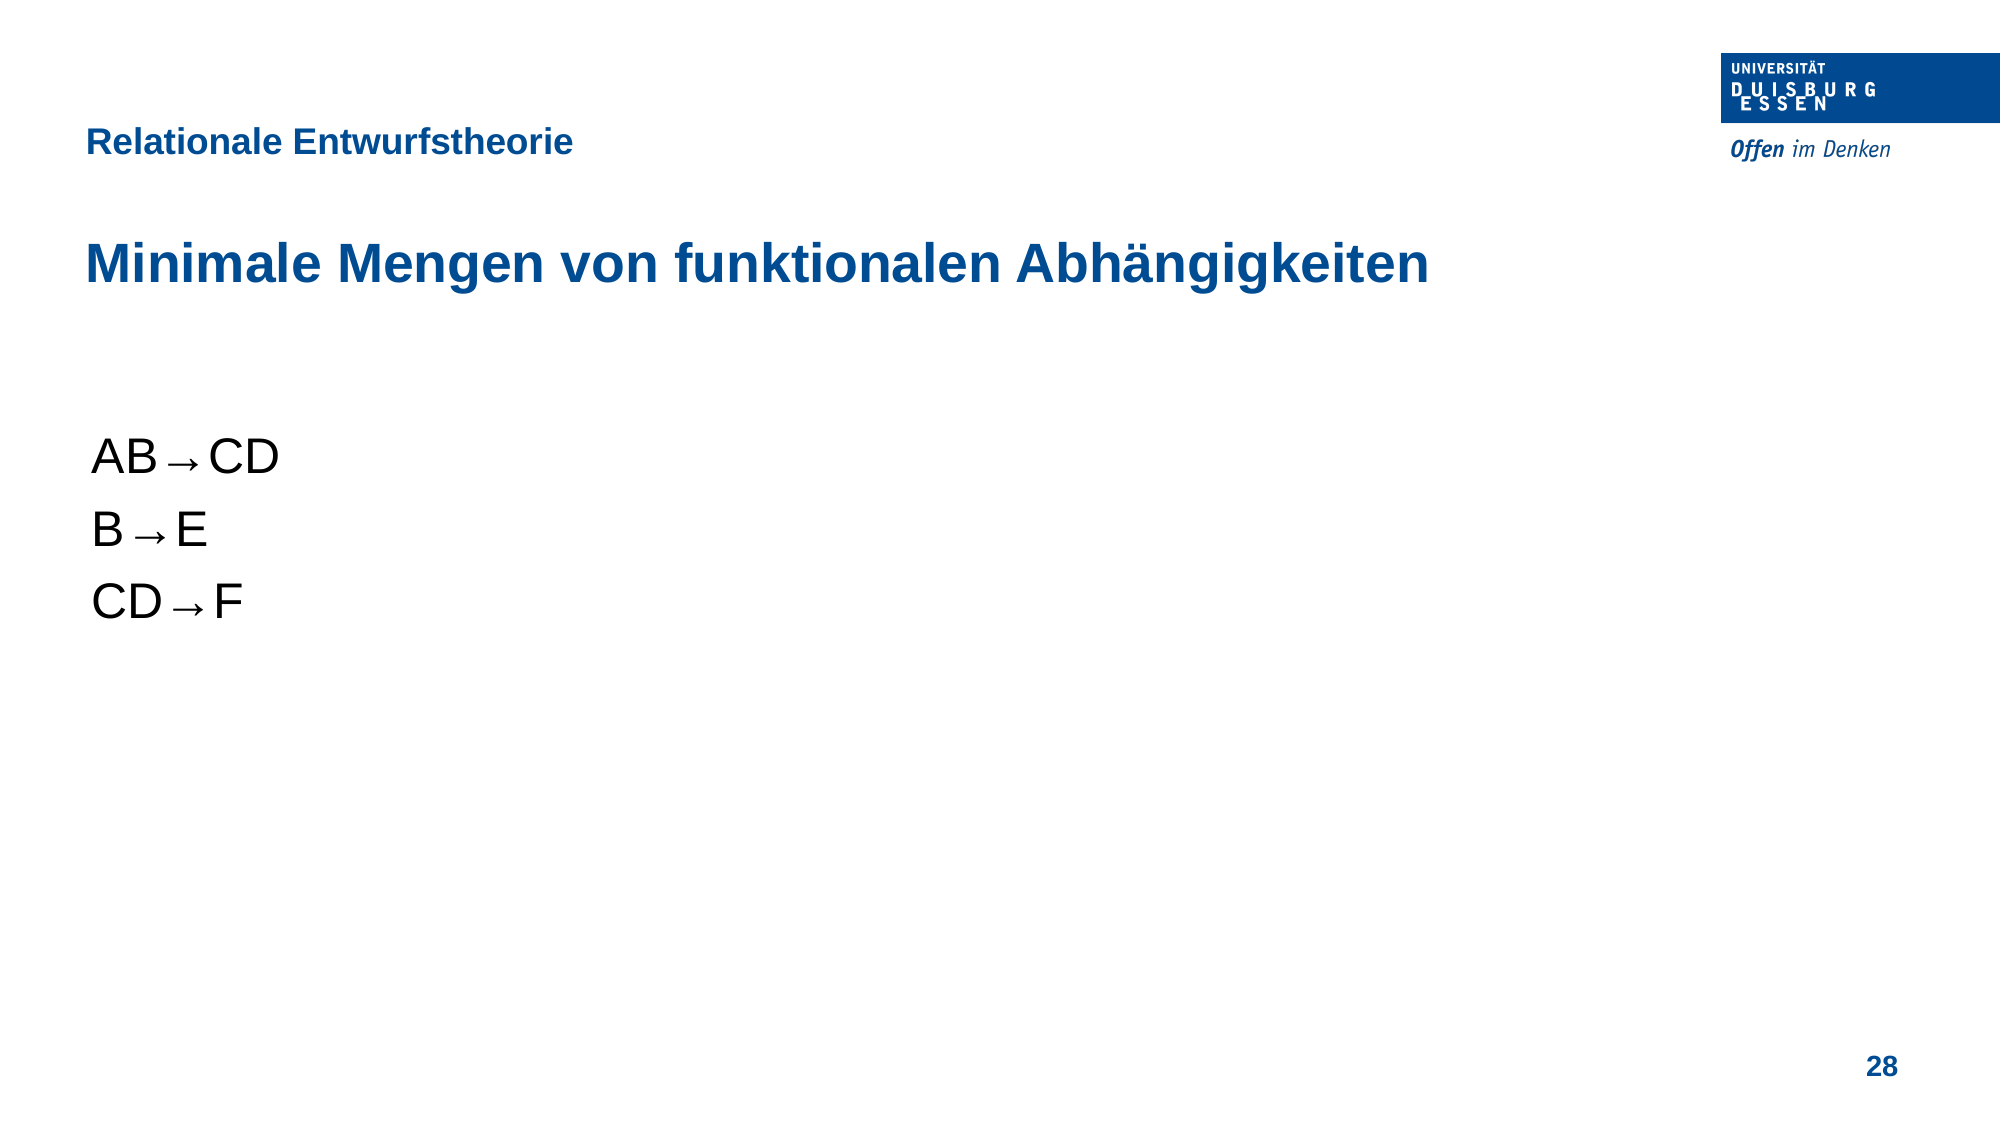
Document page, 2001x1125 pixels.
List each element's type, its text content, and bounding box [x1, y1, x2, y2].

list Relationale Entwurfstheorie [85, 122, 1694, 163]
picture [1721, 53, 2000, 162]
list AB→CD B→E CD→F [85, 416, 1794, 1012]
list Minimale Mengen von funktionalen Abhängigkeiten [85, 227, 1825, 303]
slide_number 28 [1677, 1039, 1914, 1081]
